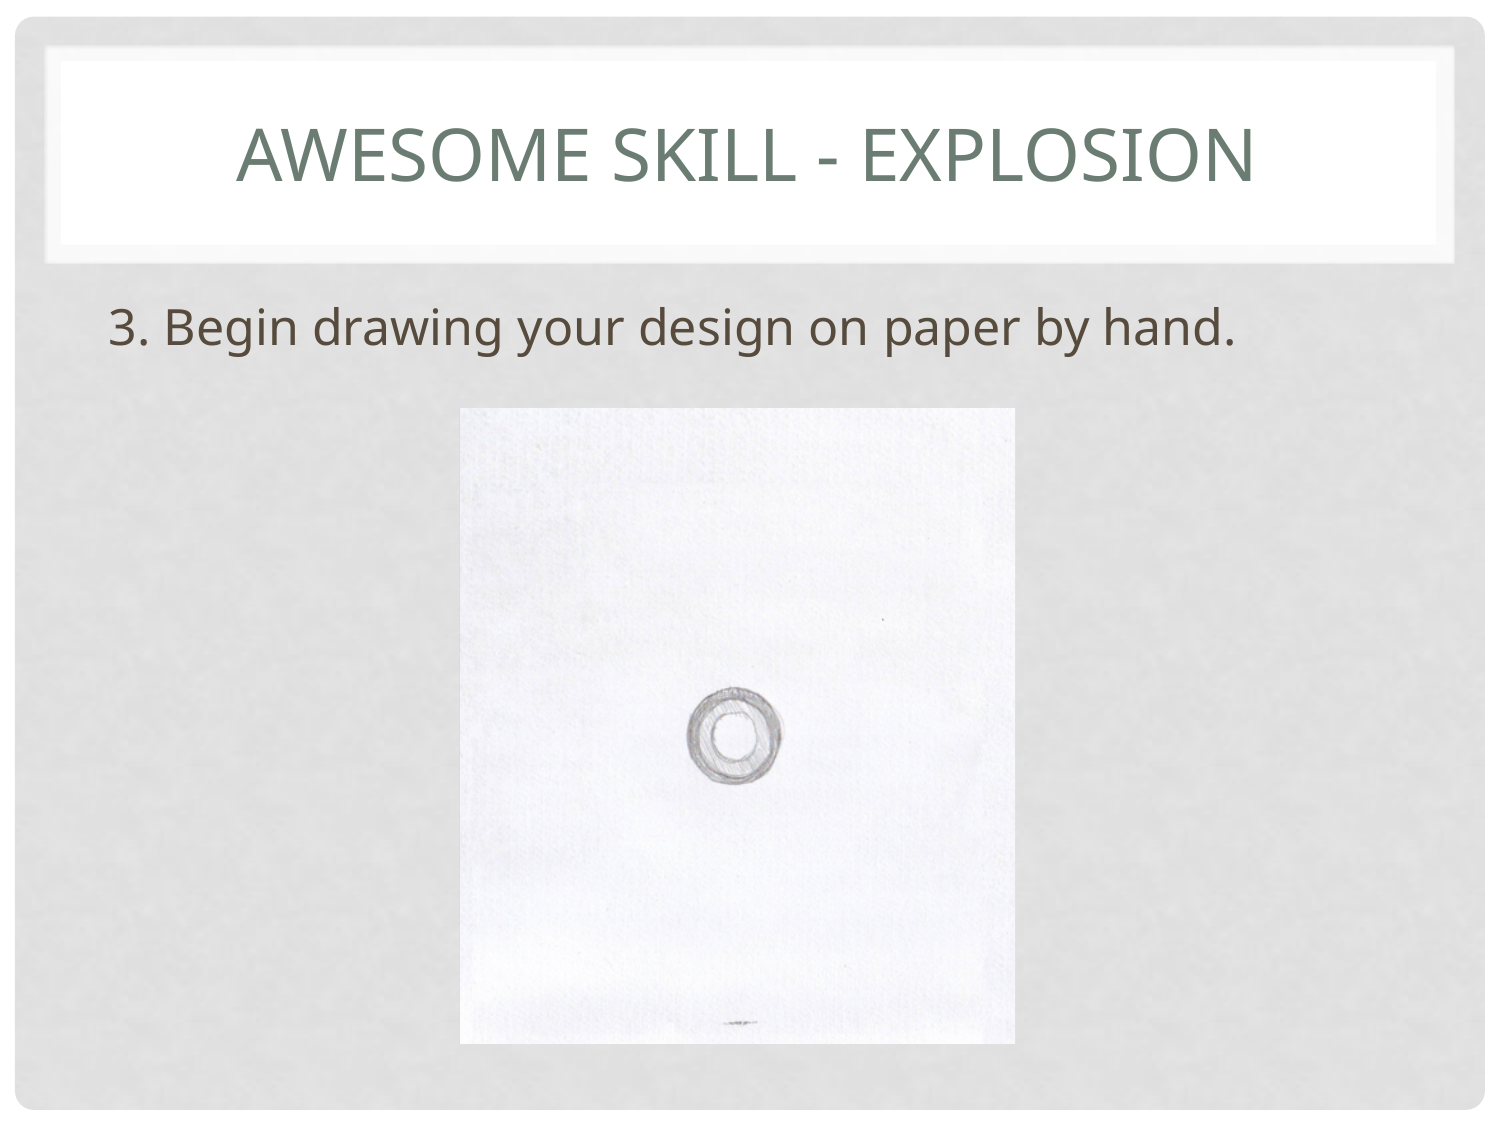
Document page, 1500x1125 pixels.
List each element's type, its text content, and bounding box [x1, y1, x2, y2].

title Awesome Skill - explosion [69, 66, 1425, 238]
picture [459, 408, 1016, 1045]
list 3. Begin drawing your design on paper by hand. [75, 287, 1425, 1005]
